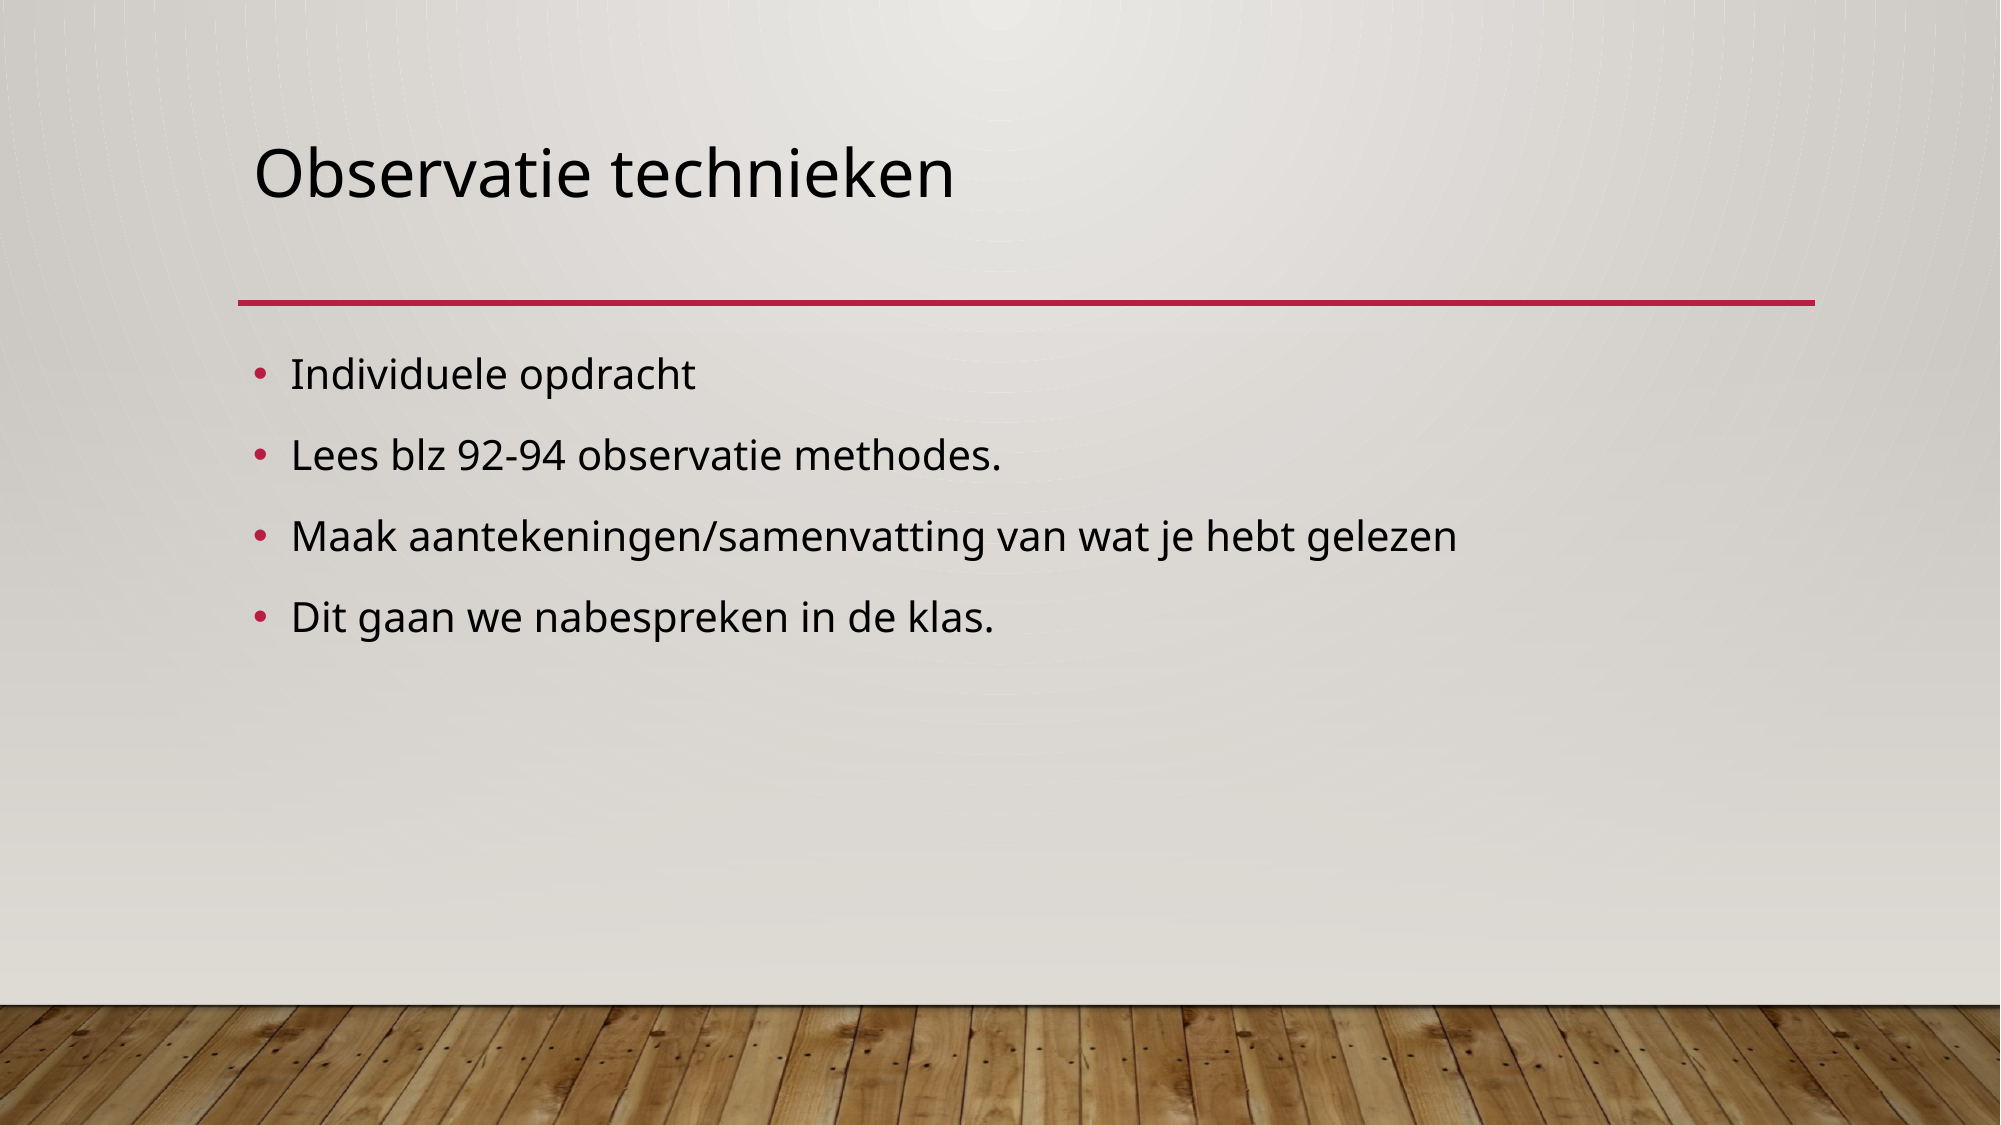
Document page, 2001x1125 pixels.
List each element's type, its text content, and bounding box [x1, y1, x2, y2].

title Observatie technieken [238, 131, 1814, 305]
list Individuele opdracht Lees blz 92-94 observatie methodes. Maak aantekeningen/samenvatting van wat je hebt gelezen Dit gaan we nabespreken in de klas. [238, 330, 1814, 897]
picture [0, 1005, 2000, 1125]
